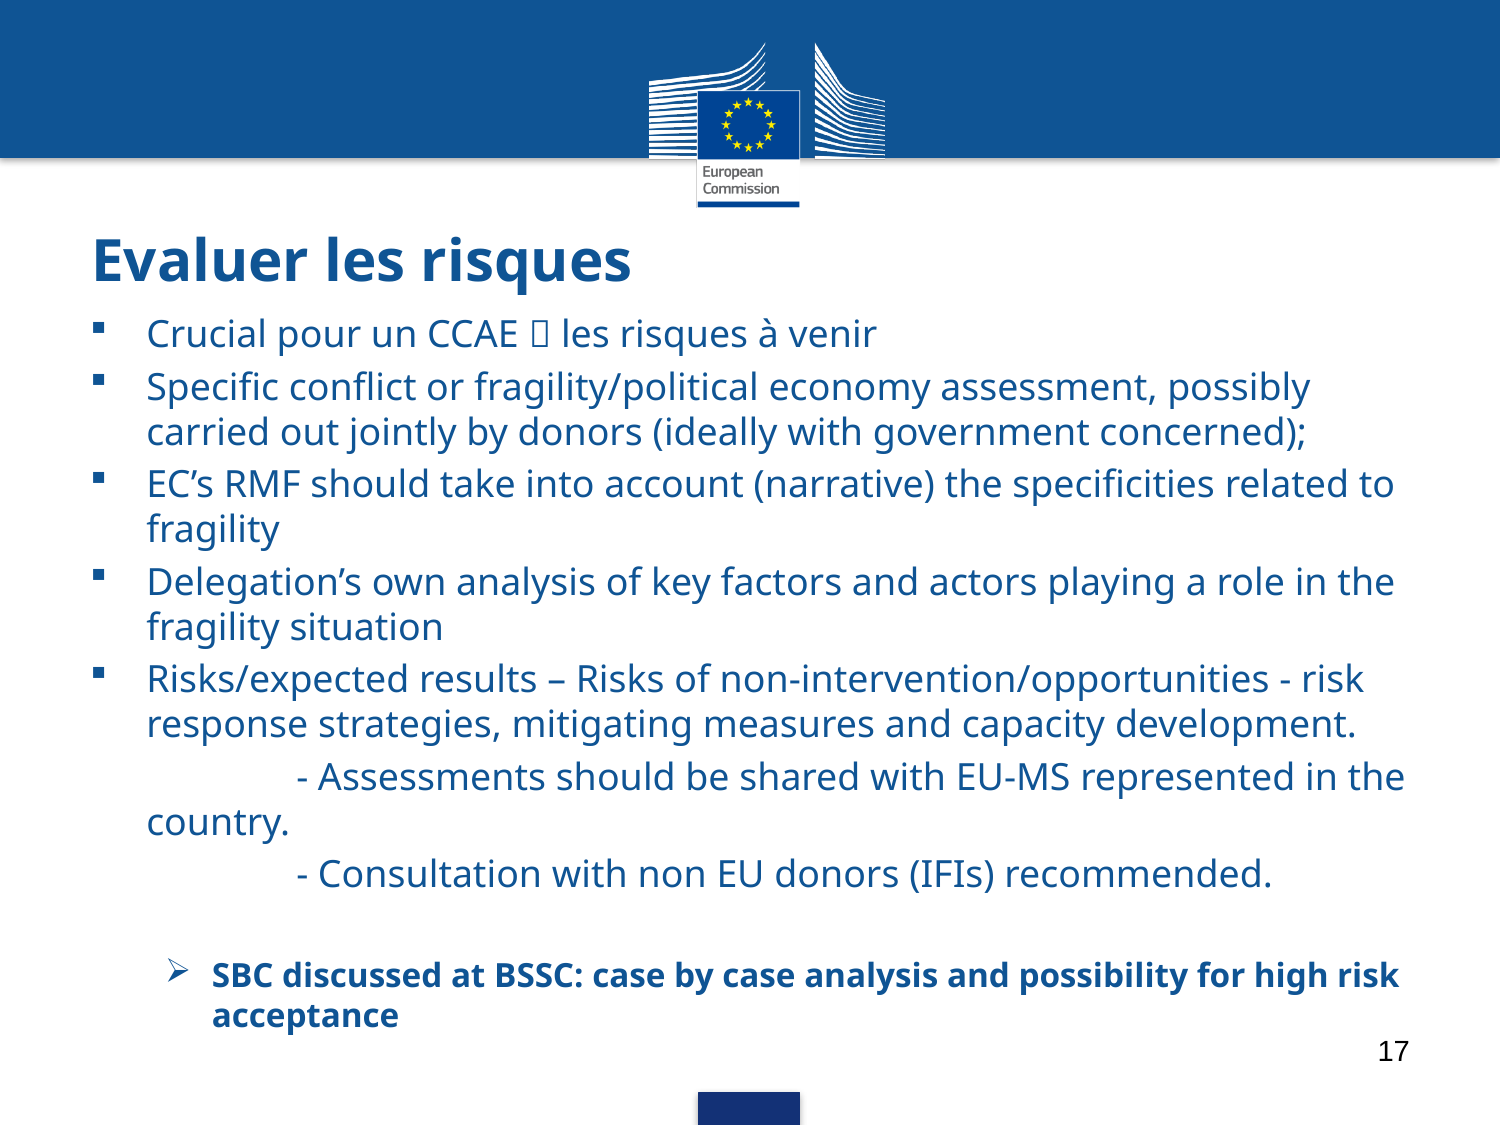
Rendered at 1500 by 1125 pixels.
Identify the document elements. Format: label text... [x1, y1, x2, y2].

picture [649, 42, 885, 208]
title Evaluer les risques [17, 210, 1471, 305]
list Crucial pour un CCAE  les risques à venir Specific conflict or fragility/political economy assessment, possibly carried out jointly by donors (ideally with government concerned); EC’s RMF should take into account (narrative) the specificities related to fragility Delegation’s own analysis of key factors and actors playing a role in the fragility situation Risks/expected results – Risks of non-intervention/opportunities - risk response strategies, mitigating measures and capacity development. - Assessments should be shared with EU-MS represented in the country. - Consultation with non EU donors (IFIs) recommended. SBC discussed at BSSC: case by case analysis and possibility for high risk acceptance [74, 302, 1426, 1095]
slide_number 17 [1074, 1024, 1426, 1103]
